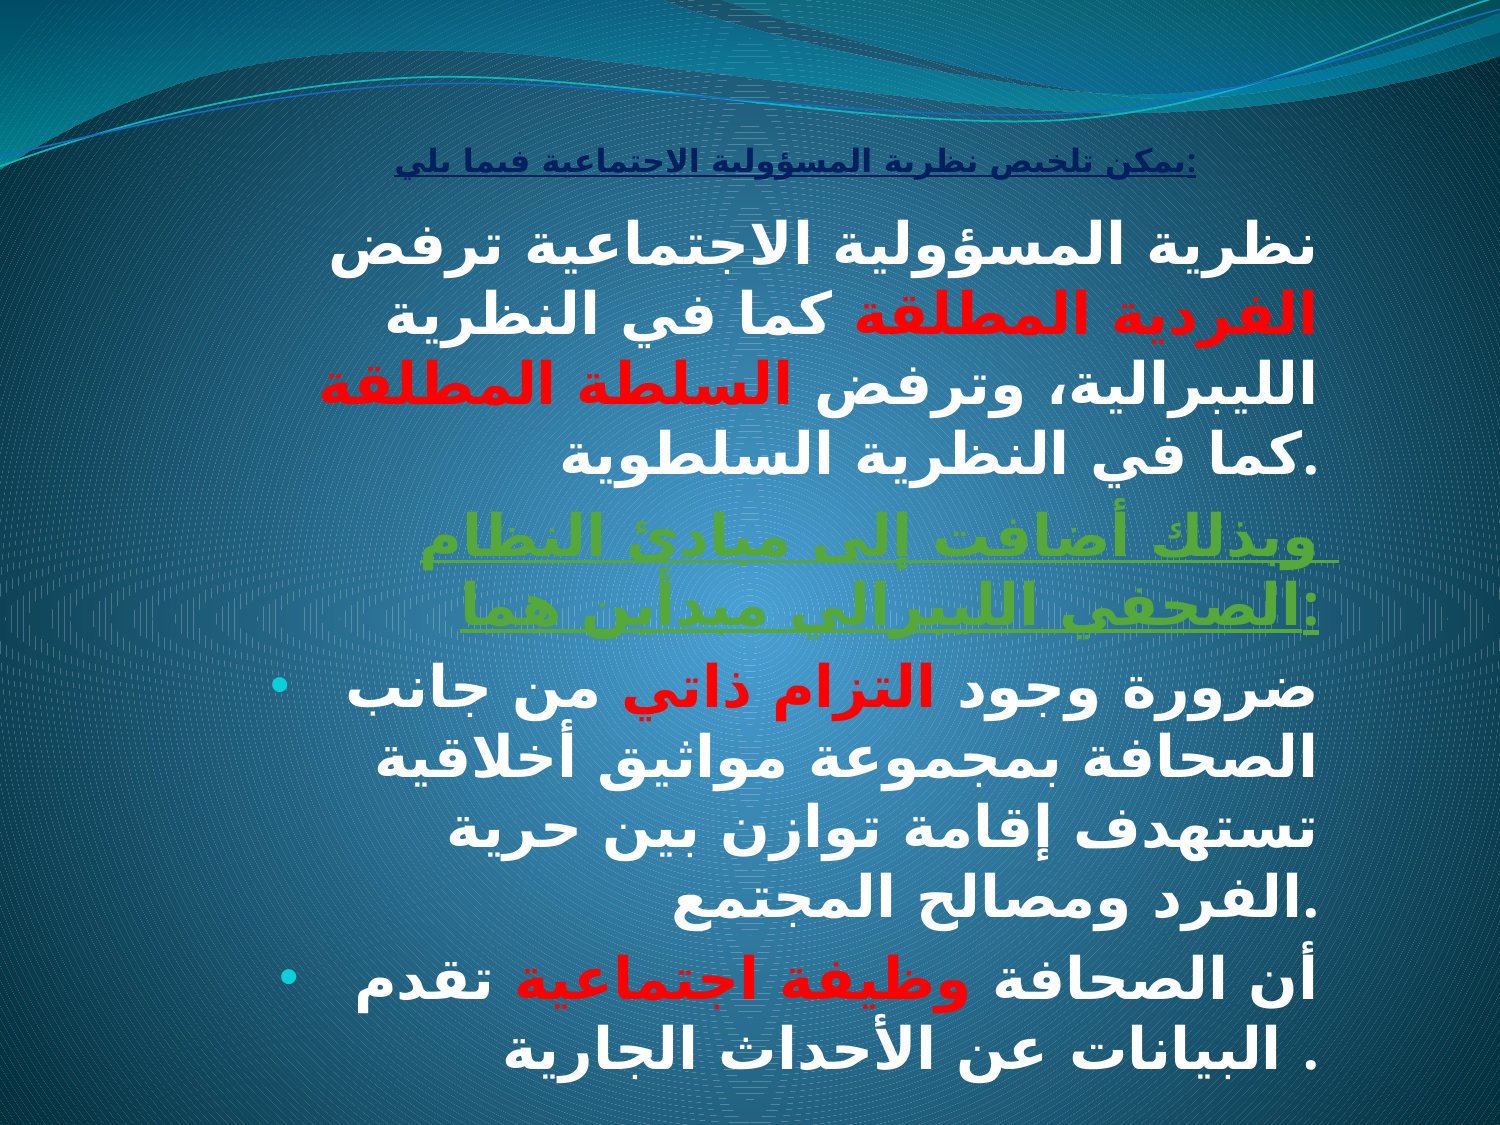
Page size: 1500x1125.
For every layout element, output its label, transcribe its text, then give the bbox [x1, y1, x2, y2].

title يمكن تلخيص نظرية المسؤولية الاجتماعية فيما يلي: [262, 63, 1332, 180]
subtitle نظرية المسؤولية الاجتماعية ترفض الفردية المطلقة كما في النظرية الليبرالية، وترفض السلطة المطلقة كما في النظرية السلطوية. وبذلك أضافت إلى مبادئ النظام الصحفي الليبرالي مبدأين هما: ضرورة وجود التزام ذاتي من جانب الصحافة بمجموعة مواثيق أخلاقية تستهدف إقامة توازن بين حرية الفرد ومصالح المجتمع. أن الصحافة وظيفة اجتماعية تقدم البيانات عن الأحداث الجارية . [260, 198, 1330, 980]
